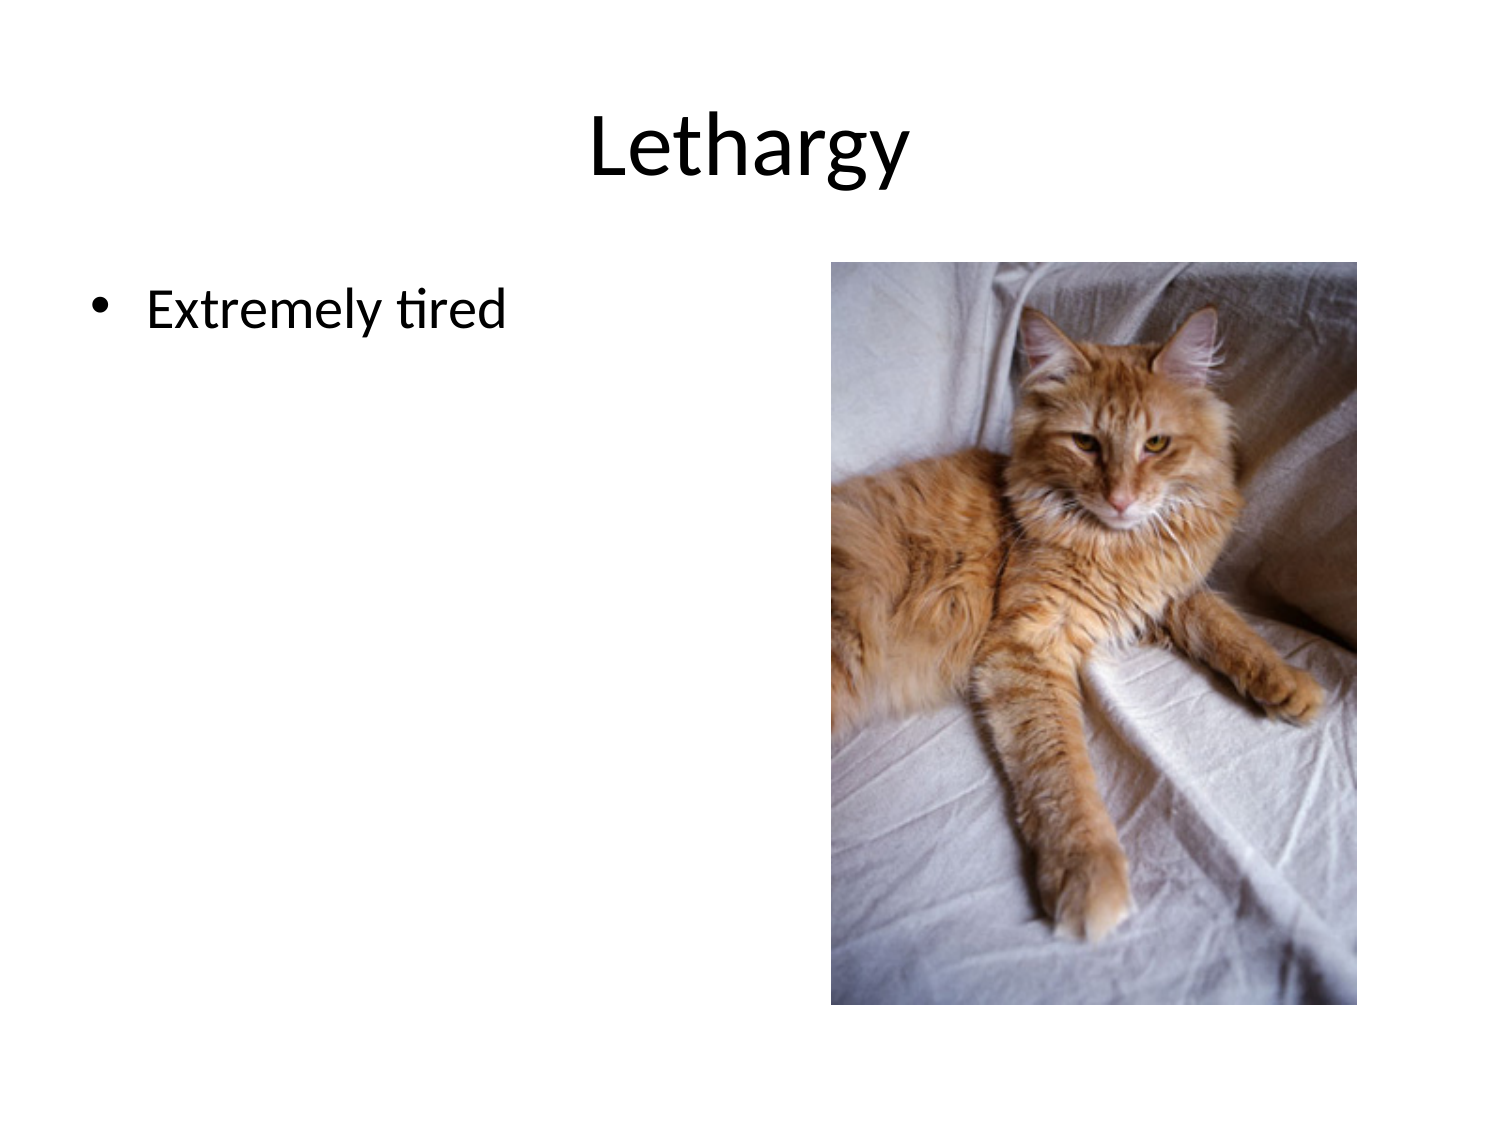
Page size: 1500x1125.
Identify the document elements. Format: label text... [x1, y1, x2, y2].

list Extremely tired [75, 262, 738, 1005]
title Lethargy [75, 45, 1425, 233]
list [830, 262, 1357, 1006]
